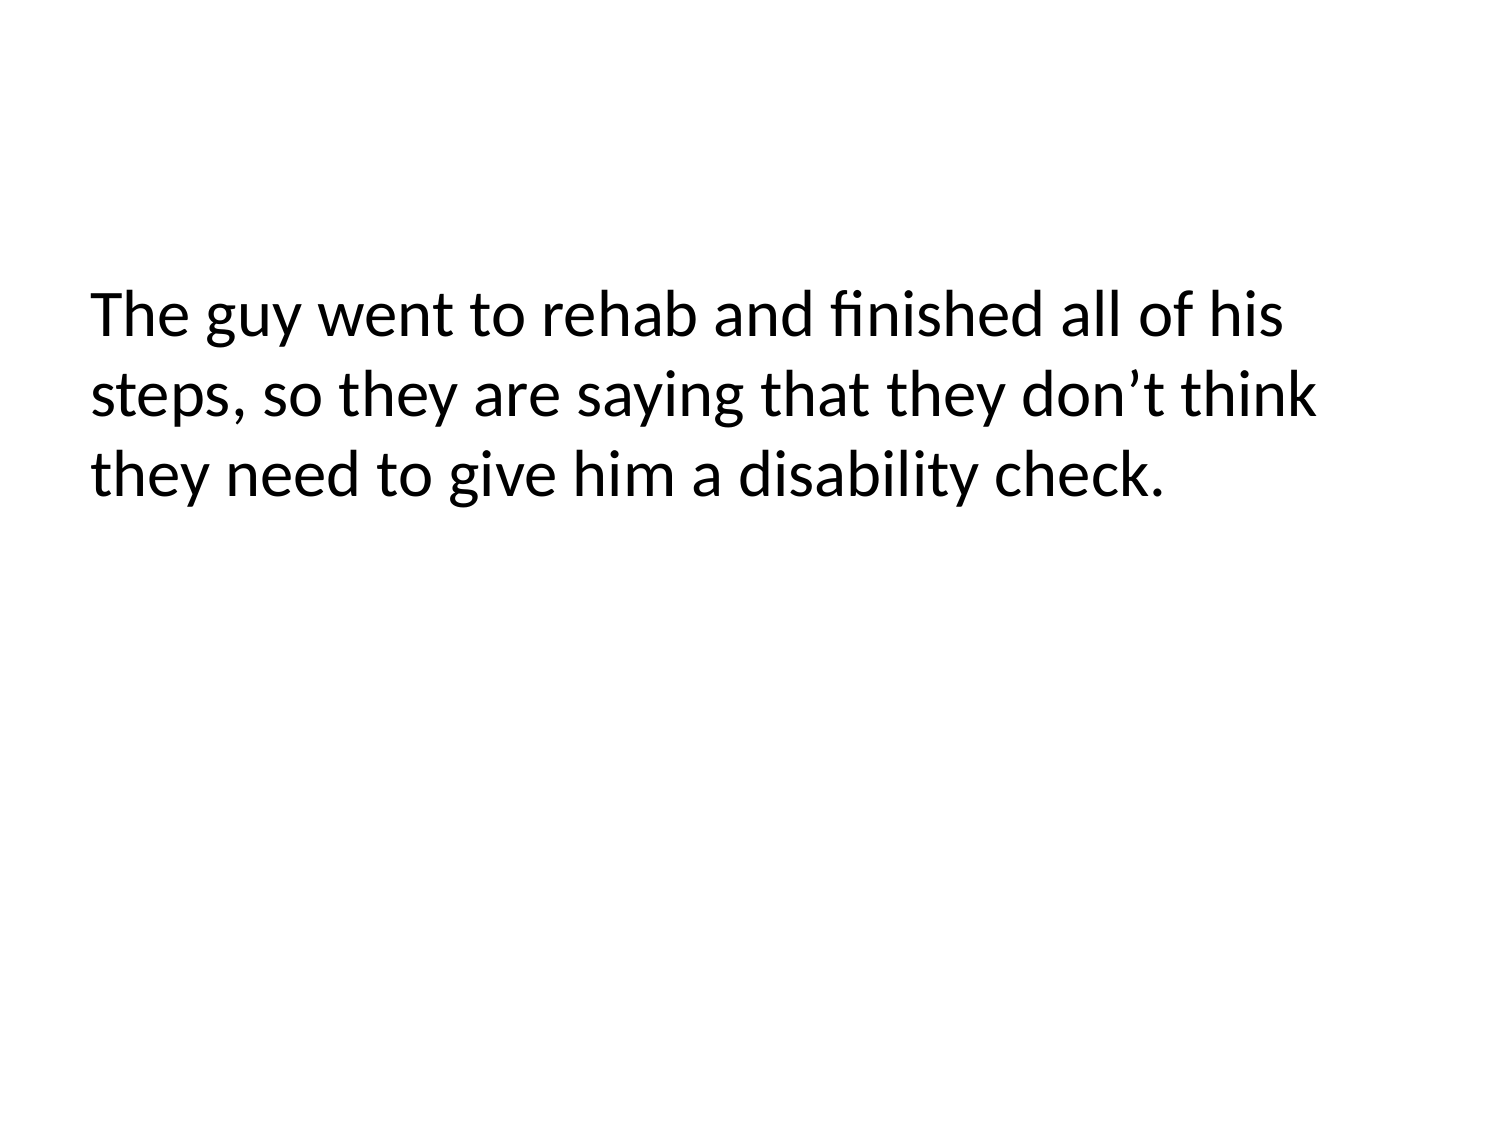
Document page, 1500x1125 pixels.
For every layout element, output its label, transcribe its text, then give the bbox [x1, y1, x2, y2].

list The guy went to rehab and finished all of his steps, so they are saying that they don’t think they need to give him a disability check. [75, 262, 1425, 1005]
